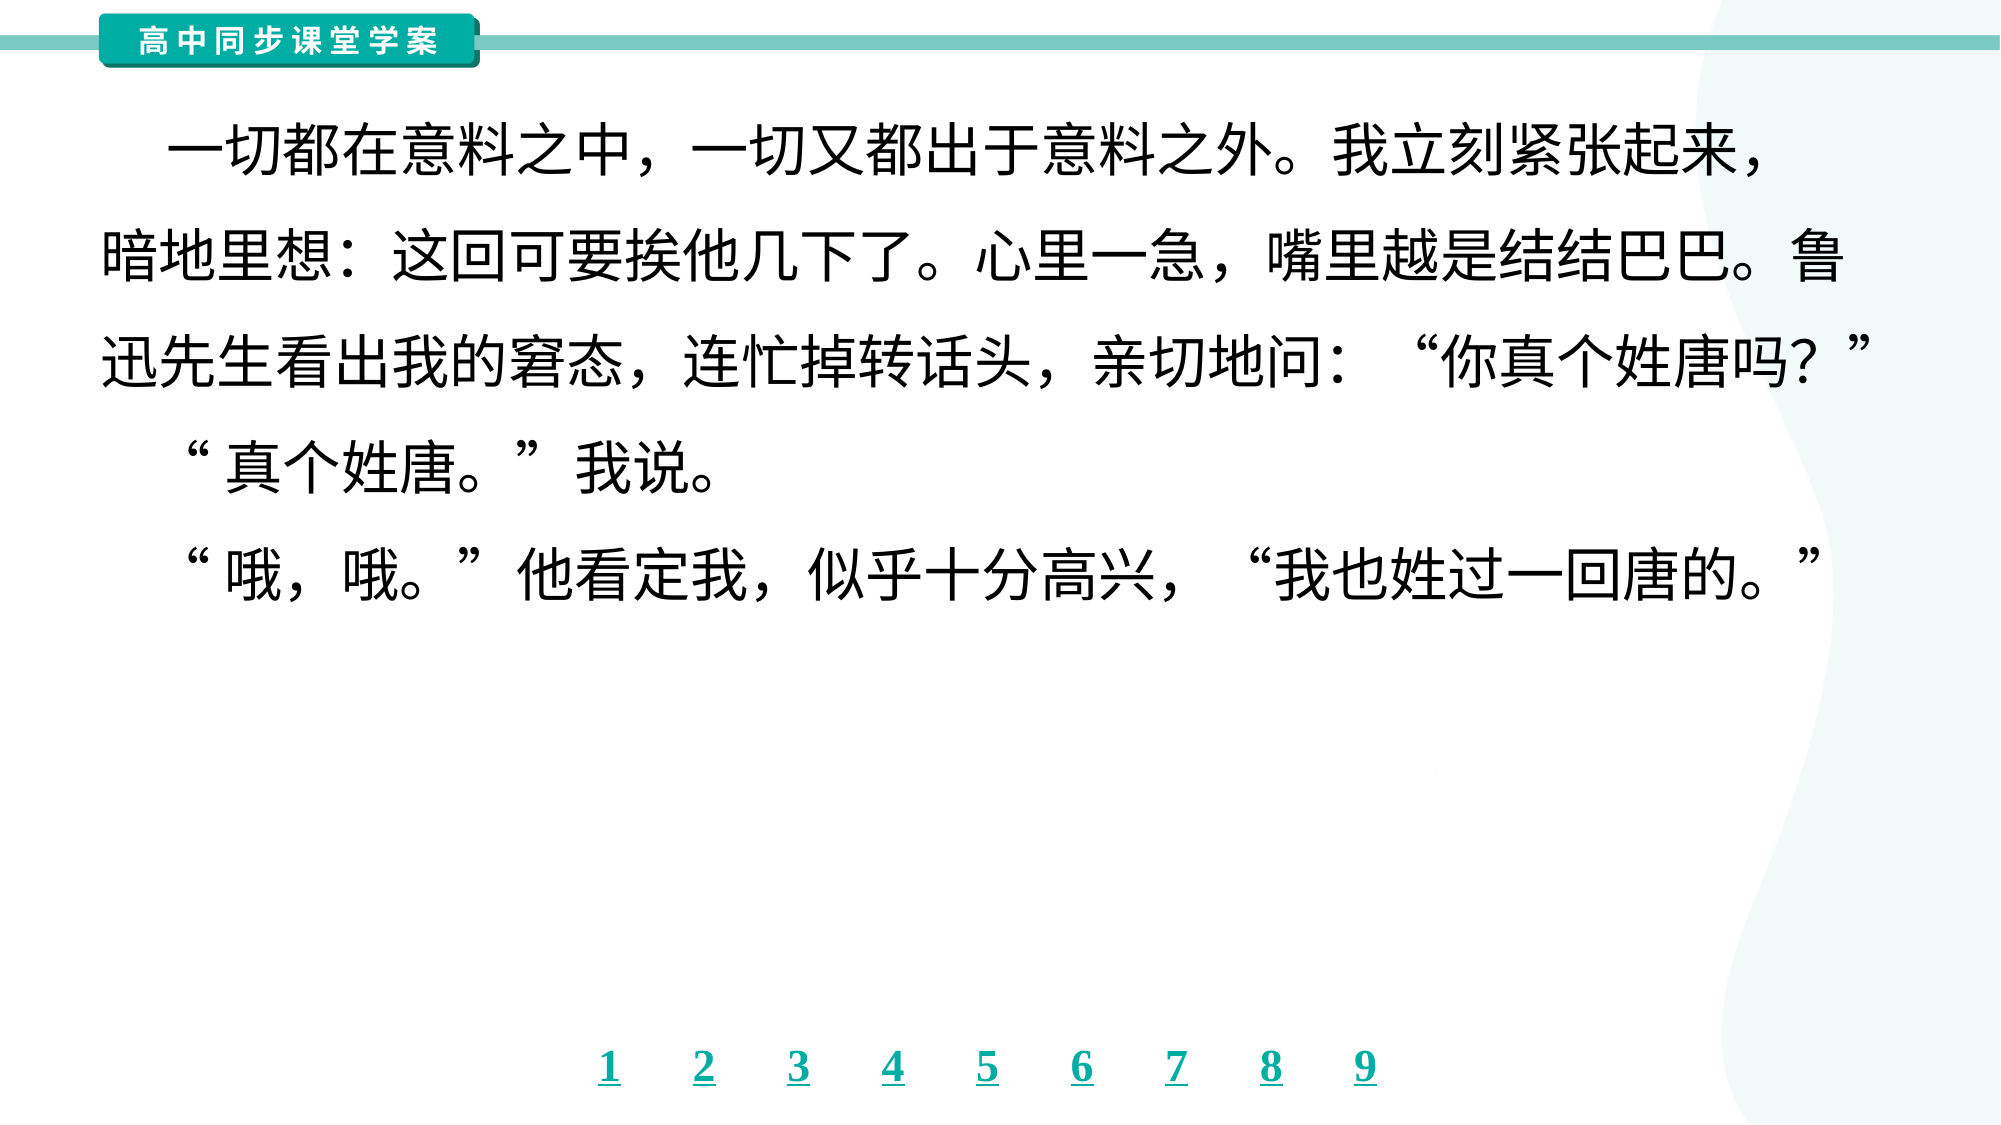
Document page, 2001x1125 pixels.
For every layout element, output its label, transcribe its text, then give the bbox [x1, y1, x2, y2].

picture [0, 0, 2000, 1125]
text_box 一切都在意料之中，一切又都出于意料之外。我立刻紧张起来， 暗地里想：这回可要挨他几下了。心里一急，嘴里越是结结巴巴。鲁 迅先生看出我的窘态，连忙掉转话头，亲切地问：“你真个姓唐吗？” “真个姓唐。”我说。 “哦，哦。”他看定我，似乎十分高兴，“我也姓过一回唐的。” [100, 76, 1899, 608]
